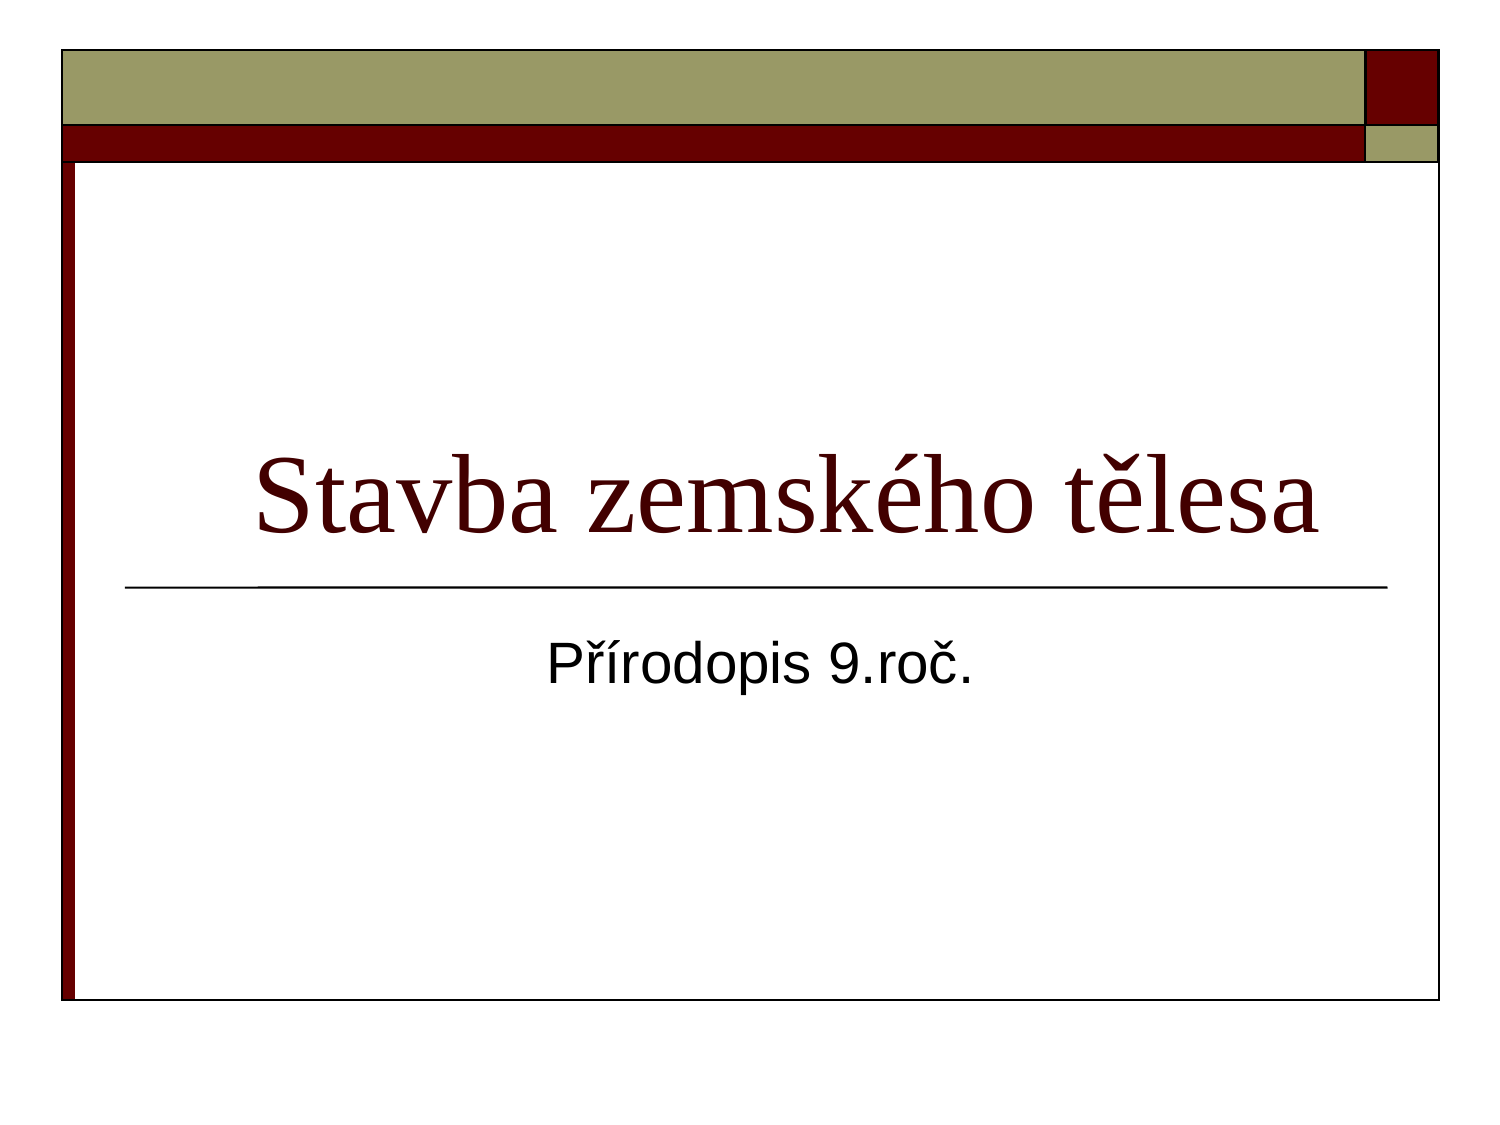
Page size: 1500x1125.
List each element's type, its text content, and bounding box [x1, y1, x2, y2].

title Stavba zemského tělesa [124, 224, 1388, 563]
subtitle Přírodopis 9.roč. [124, 617, 1388, 956]
